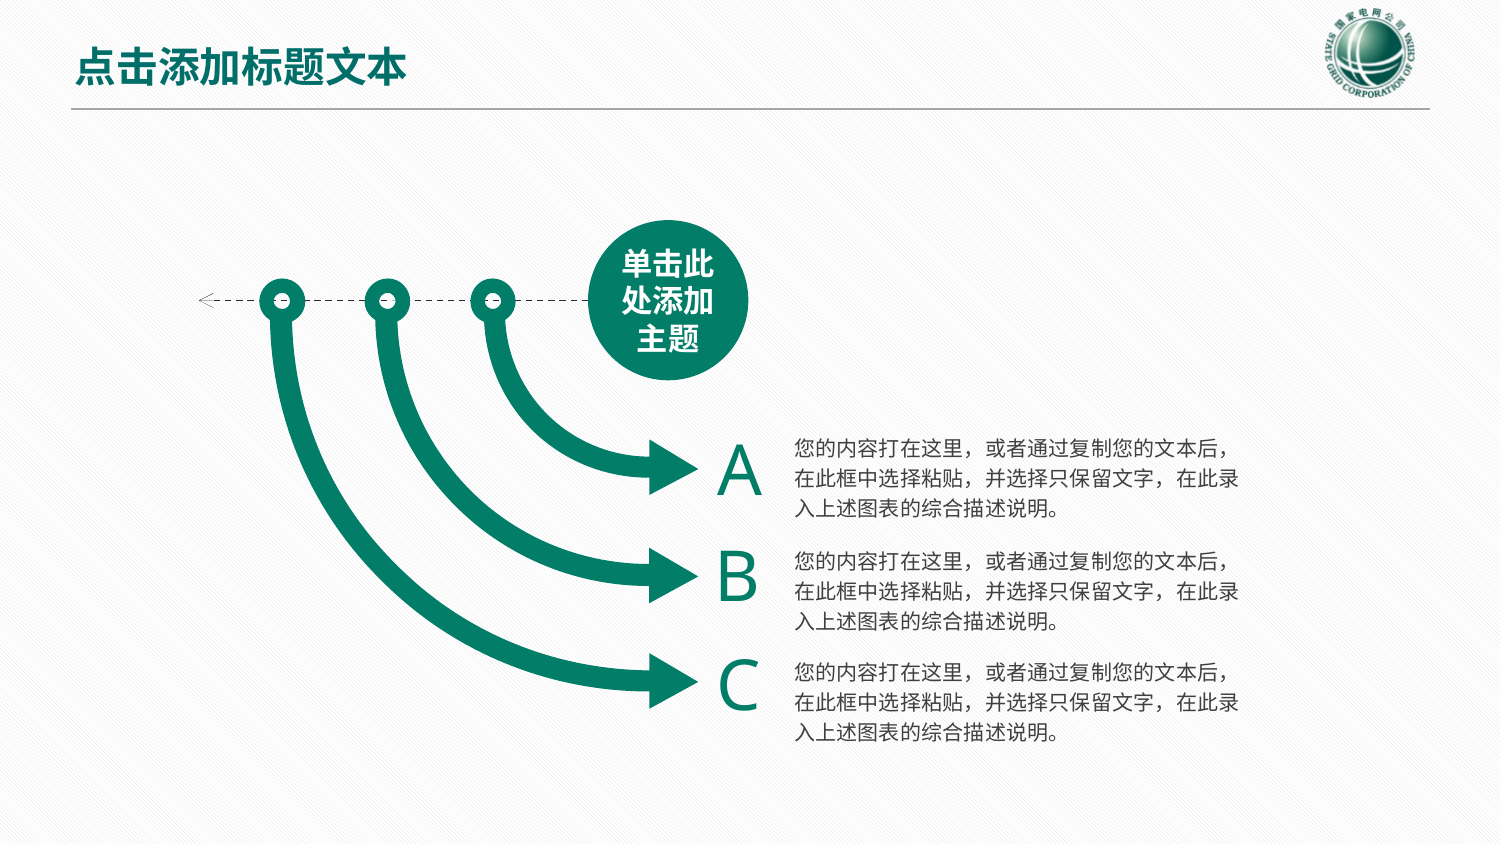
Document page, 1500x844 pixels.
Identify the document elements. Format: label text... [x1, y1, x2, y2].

text_box [198, 293, 221, 308]
text_box 您的内容打在这里，或者通过复制您的文本后，在此框中选择粘贴，并选择只保留文字，在此录入上述图表的综合描述说明。 [784, 649, 1263, 750]
text_box 您的内容打在这里，或者通过复制您的文本后，在此框中选择粘贴，并选择只保留文字，在此录入上述图表的综合描述说明。 [784, 538, 1263, 639]
text_box 单击此处添加主题 [588, 220, 749, 381]
text_box 您的内容打在这里，或者通过复制您的文本后，在此框中选择粘贴，并选择只保留文字，在此录入上述图表的综合描述说明。 [784, 425, 1263, 526]
text_box 点击添加标题文本 [59, 33, 424, 99]
text_box C [707, 635, 771, 730]
text_box [364, 278, 411, 322]
text_box A [708, 420, 773, 514]
text_box [269, 312, 699, 709]
picture [1317, 5, 1423, 110]
text_box [470, 278, 516, 322]
text_box [375, 312, 699, 604]
text_box [259, 278, 306, 321]
text_box [483, 312, 699, 496]
text_box B [705, 526, 770, 620]
